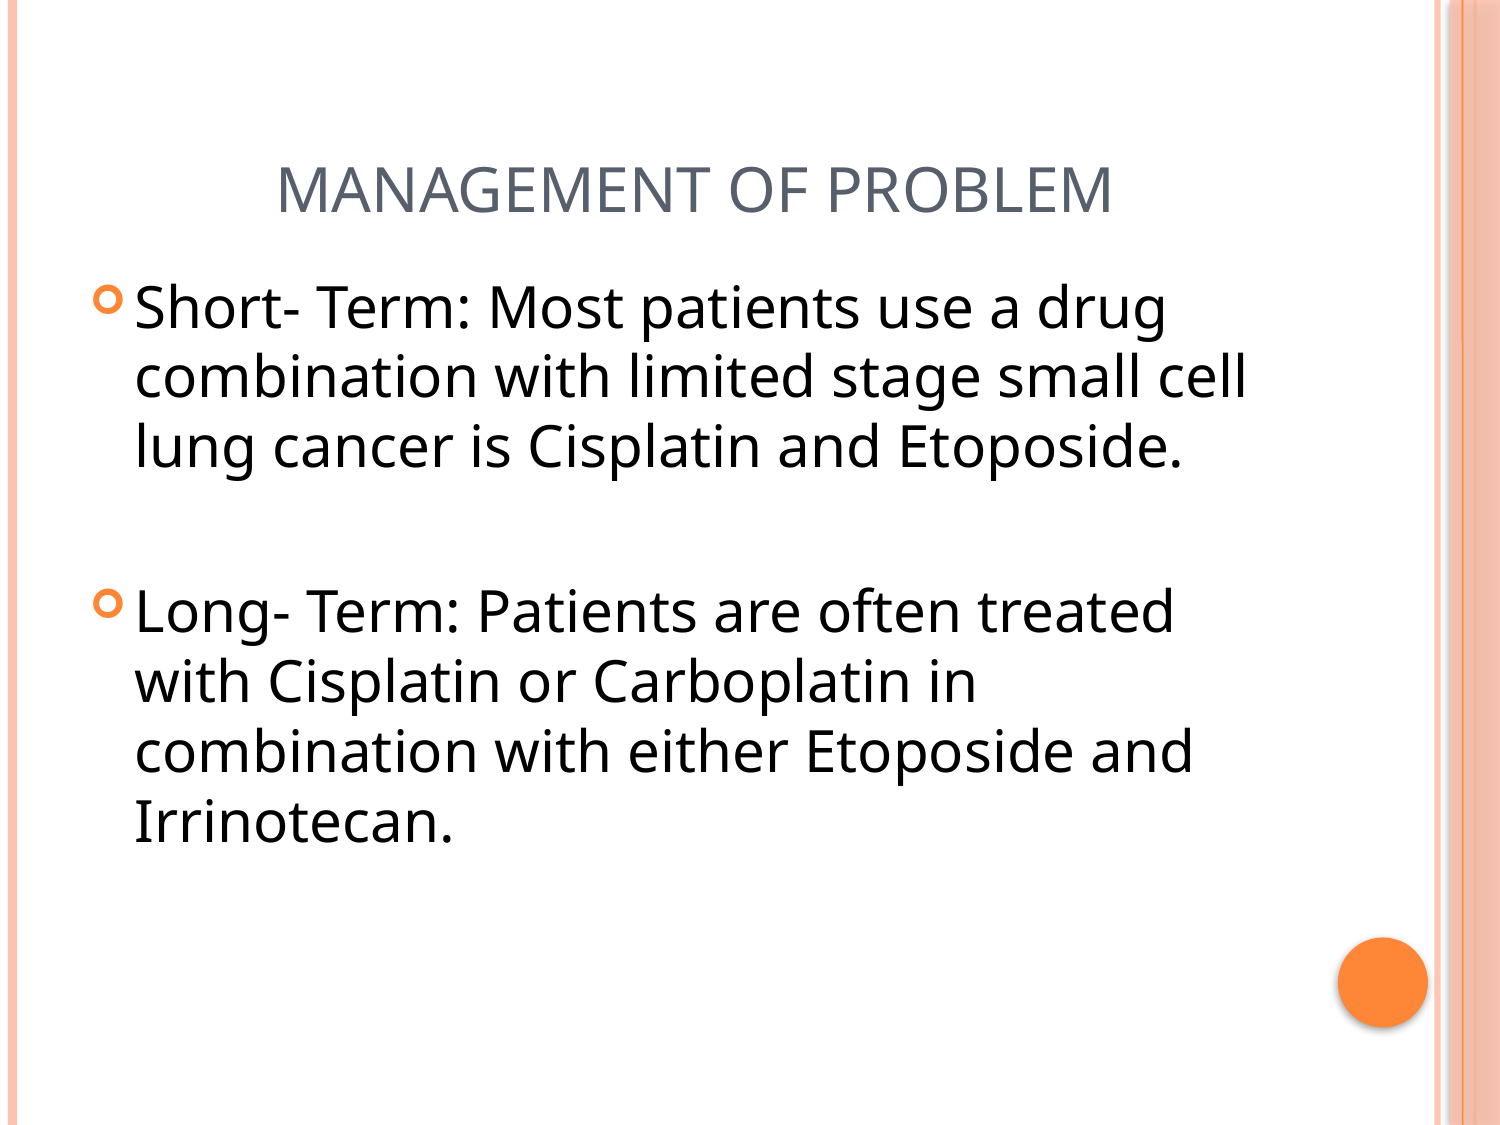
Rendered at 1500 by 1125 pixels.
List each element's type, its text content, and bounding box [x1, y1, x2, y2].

title Management of Problem [75, 45, 1300, 233]
list Short- Term: Most patients use a drug combination with limited stage small cell lung cancer is Cisplatin and Etoposide. Long- Term: Patients are often treated with Cisplatin or Carboplatin in combination with either Etoposide and Irrinotecan. [75, 262, 1300, 1062]
